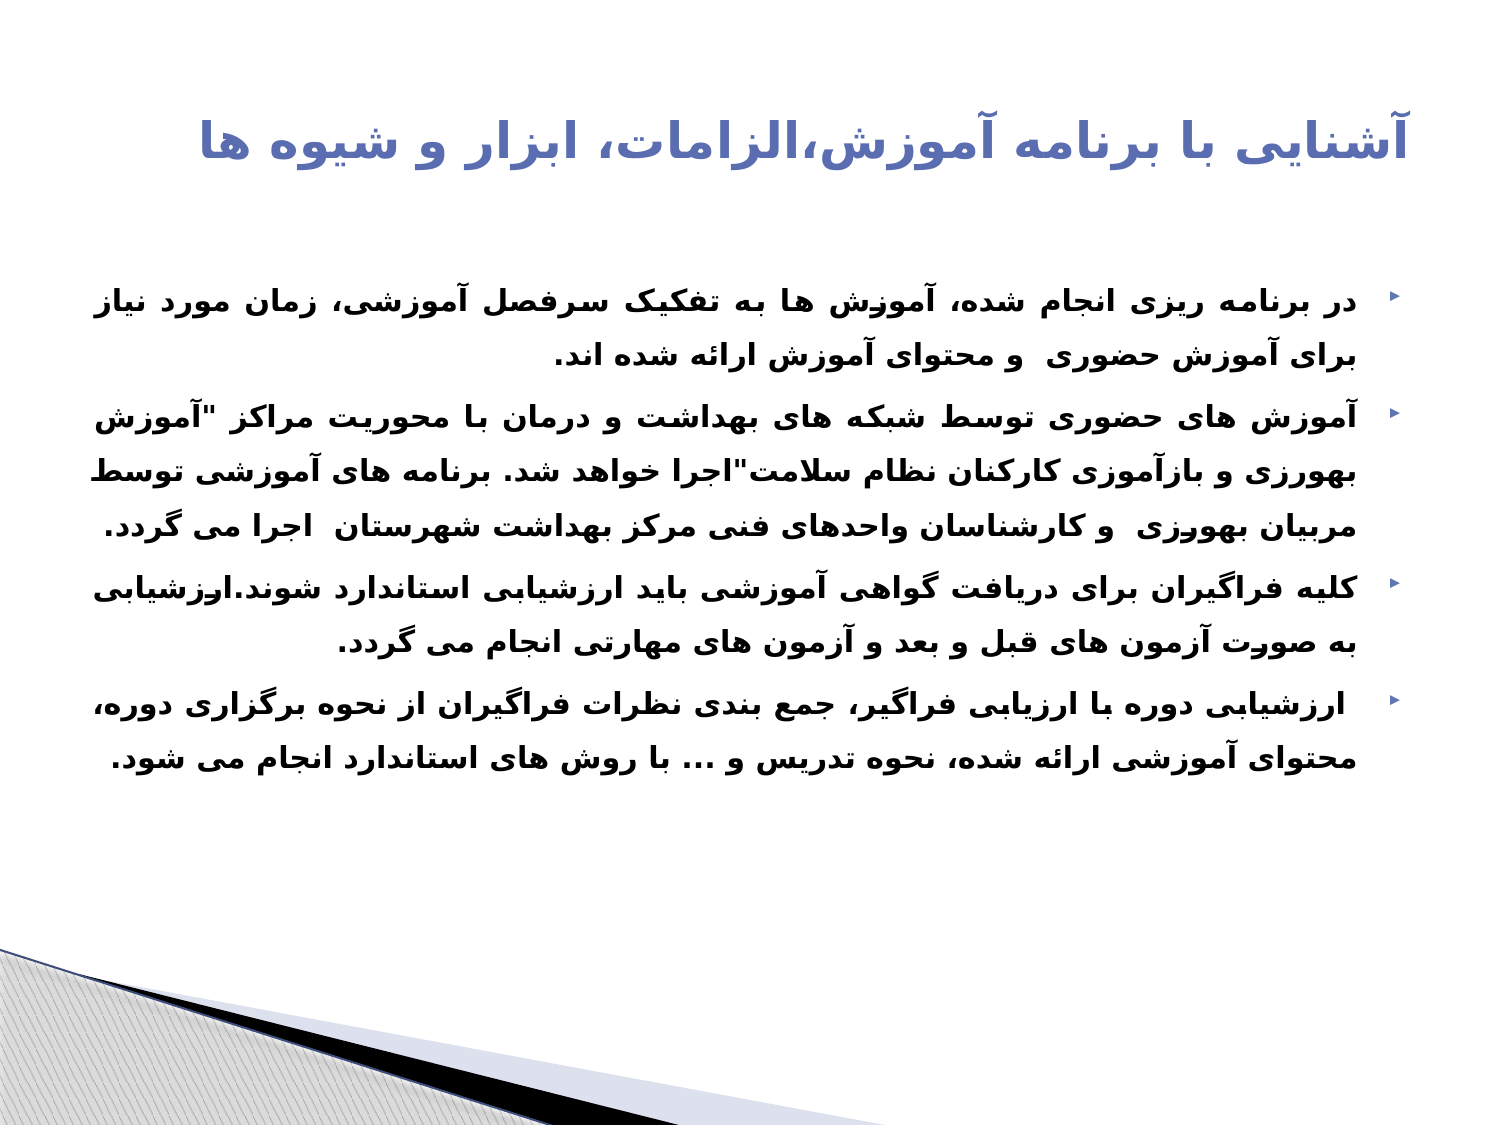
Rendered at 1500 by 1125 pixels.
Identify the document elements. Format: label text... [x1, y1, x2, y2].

title آشنایی با برنامه آموزش،الزامات، ابزار و شیوه ها [75, 45, 1425, 233]
list در برنامه ریزی انجام شده، آموزش ها به تفکیک سرفصل آموزشی، زمان مورد نیاز برای آموزش حضوری و محتوای آموزش ارائه شده اند. آموزش های حضوری توسط شبکه های بهداشت و درمان با محوریت مراکز "آموزش بهورزی و بازآموزی کارکنان نظام سلامت"اجرا خواهد شد. برنامه های آموزشی توسط مربیان بهورزی و کارشناسان واحدهای فنی مرکز بهداشت شهرستان اجرا می گردد. کلیه فراگیران برای دریافت گواهی آموزشی باید ارزشیابی استاندارد شوند.ارزشیابی به صورت آزمون های قبل و بعد و آزمون های مهارتی انجام می گردد. ارزشیابی دوره با ارزیابی فراگیر، جمع بندی نظرات فراگیران از نحوه برگزاری دوره، محتوای آموزشی ارائه شده، نحوه تدریس و ... با روش های استاندارد انجام می شود. [76, 255, 1427, 929]
